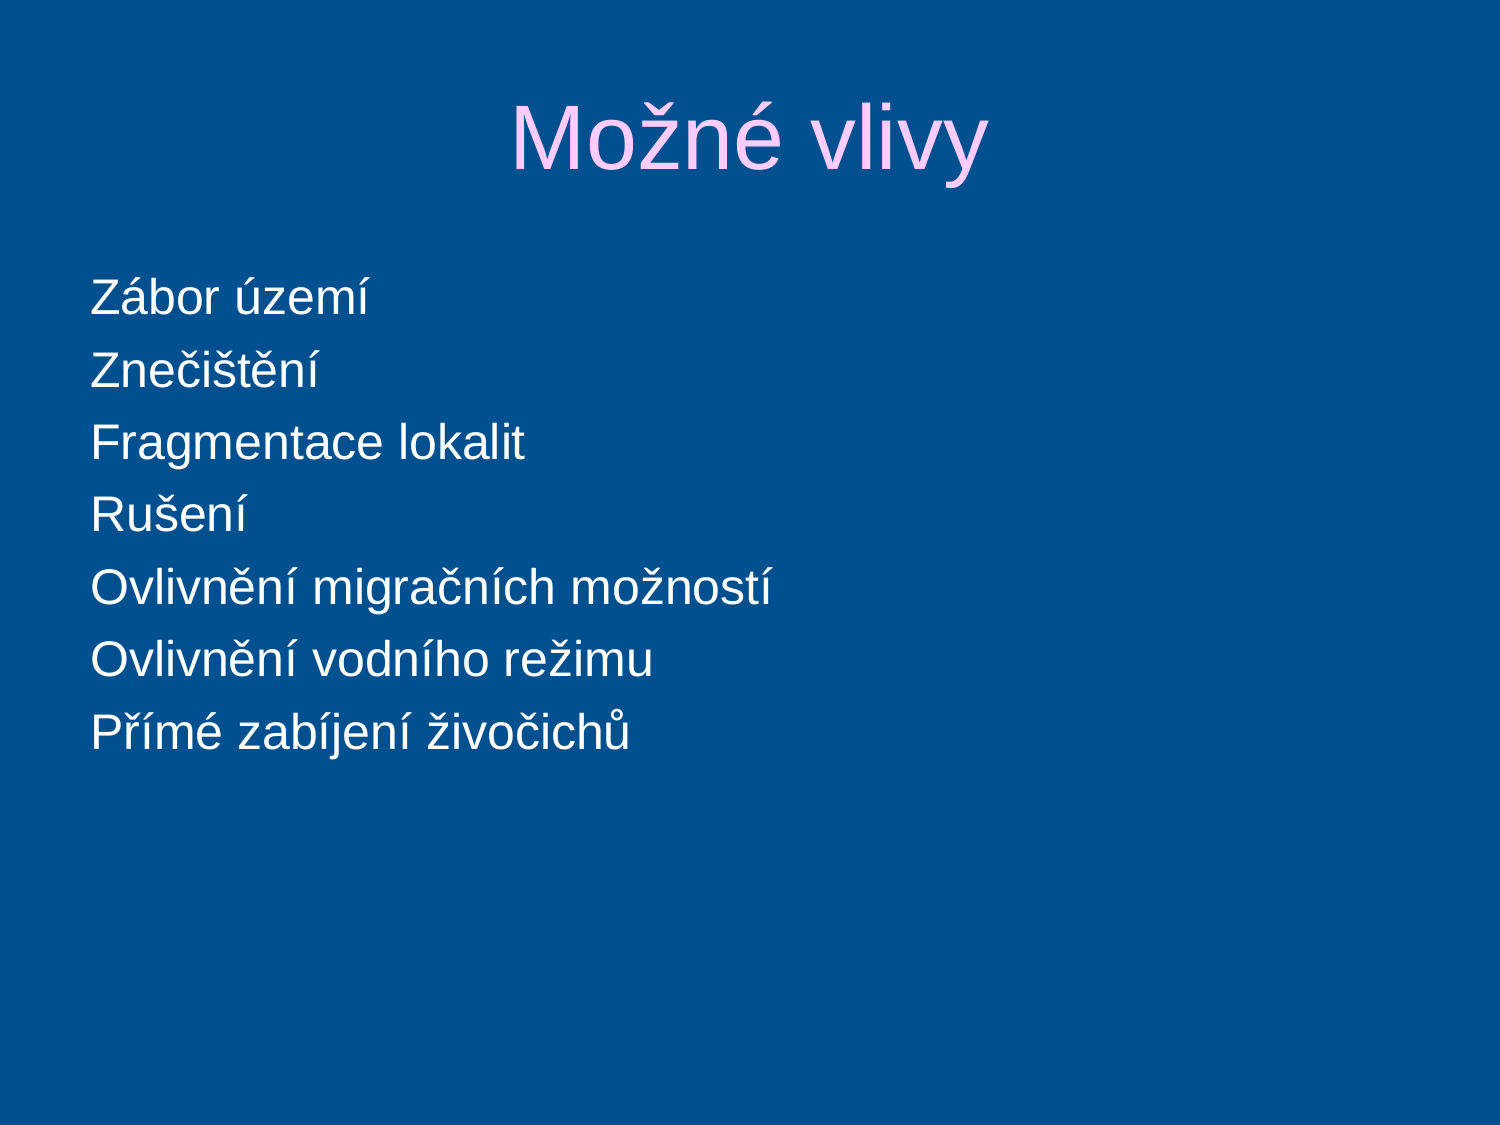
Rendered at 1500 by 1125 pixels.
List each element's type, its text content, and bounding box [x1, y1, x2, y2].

list Zábor území Znečištění Fragmentace lokalit Rušení Ovlivnění migračních možností Ovlivnění vodního režimu Přímé zabíjení živočichů [75, 262, 1425, 1005]
title Možné vlivy [75, 21, 1425, 257]
